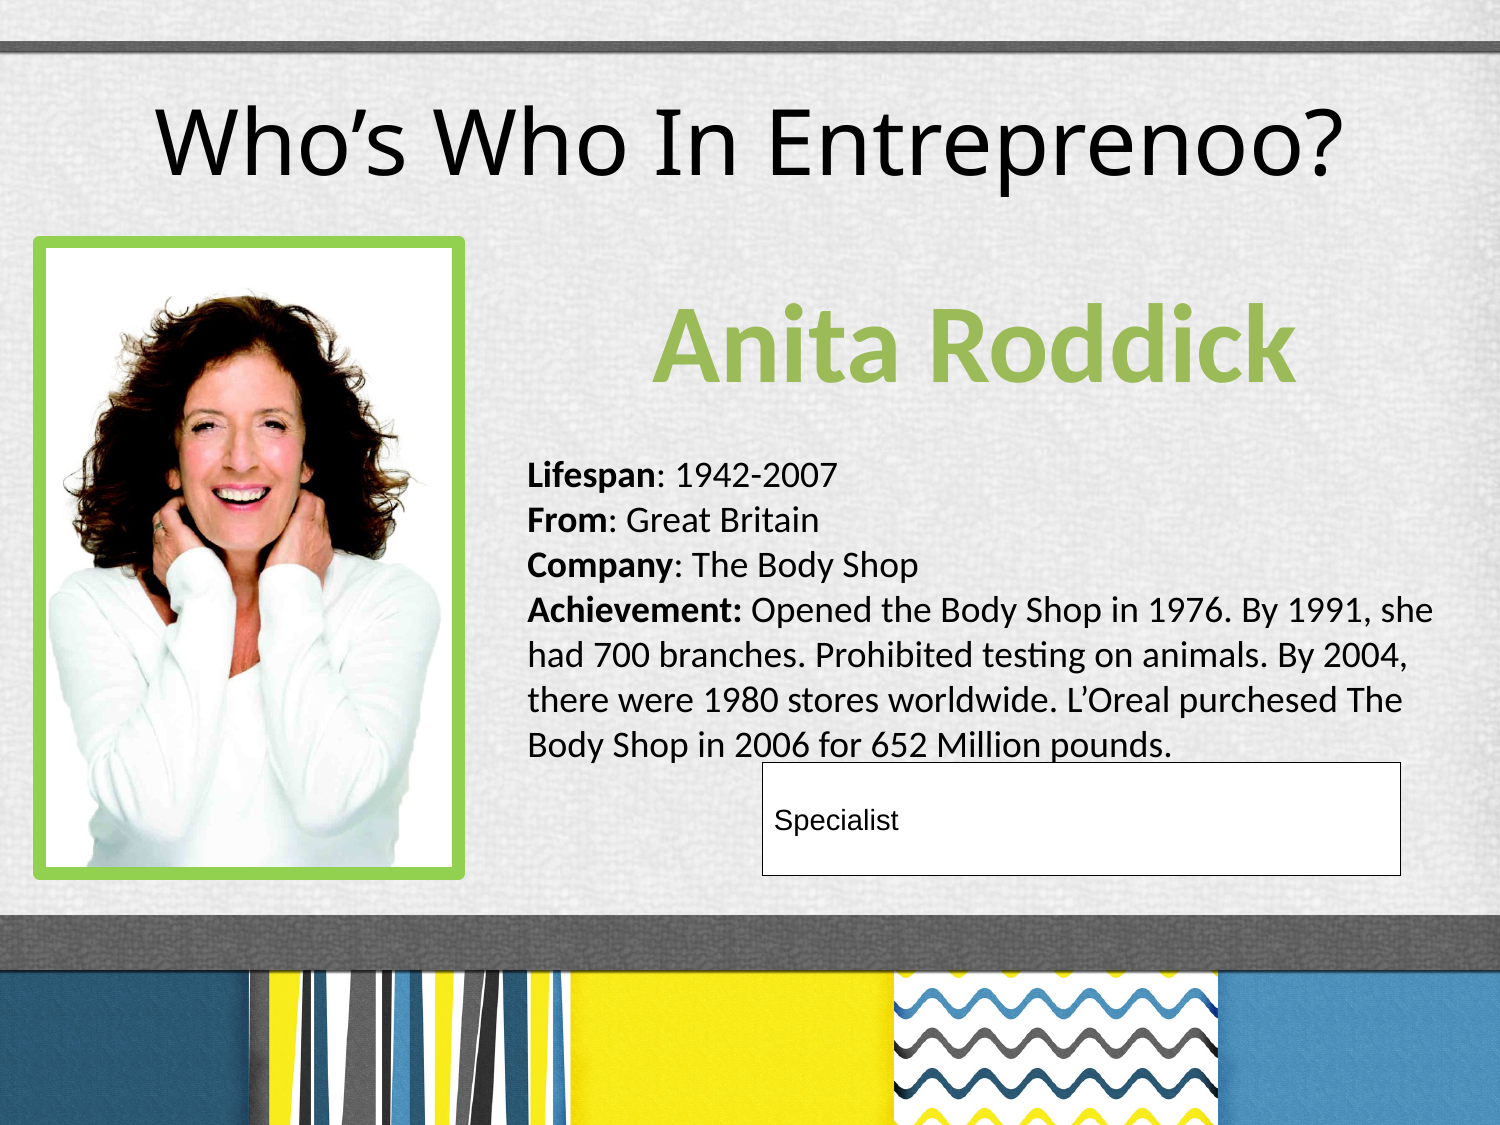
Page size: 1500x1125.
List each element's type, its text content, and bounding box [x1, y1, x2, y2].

picture [0, 0, 1500, 1125]
text_box Lifespan: 1942-2007 From: Great Britain Company: The Body Shop Achievement: Opened the Body Shop in 1976. By 1991, she had 700 branches. Prohibited testing on animals. By 2004, there were 1980 stores worldwide. L’Oreal purchesed The Body Shop in 2006 for 652 Million pounds. [512, 442, 1450, 773]
text_box Anita Roddick [637, 262, 1314, 413]
title Who’s Who In Entreprenoo? [75, 45, 1425, 233]
